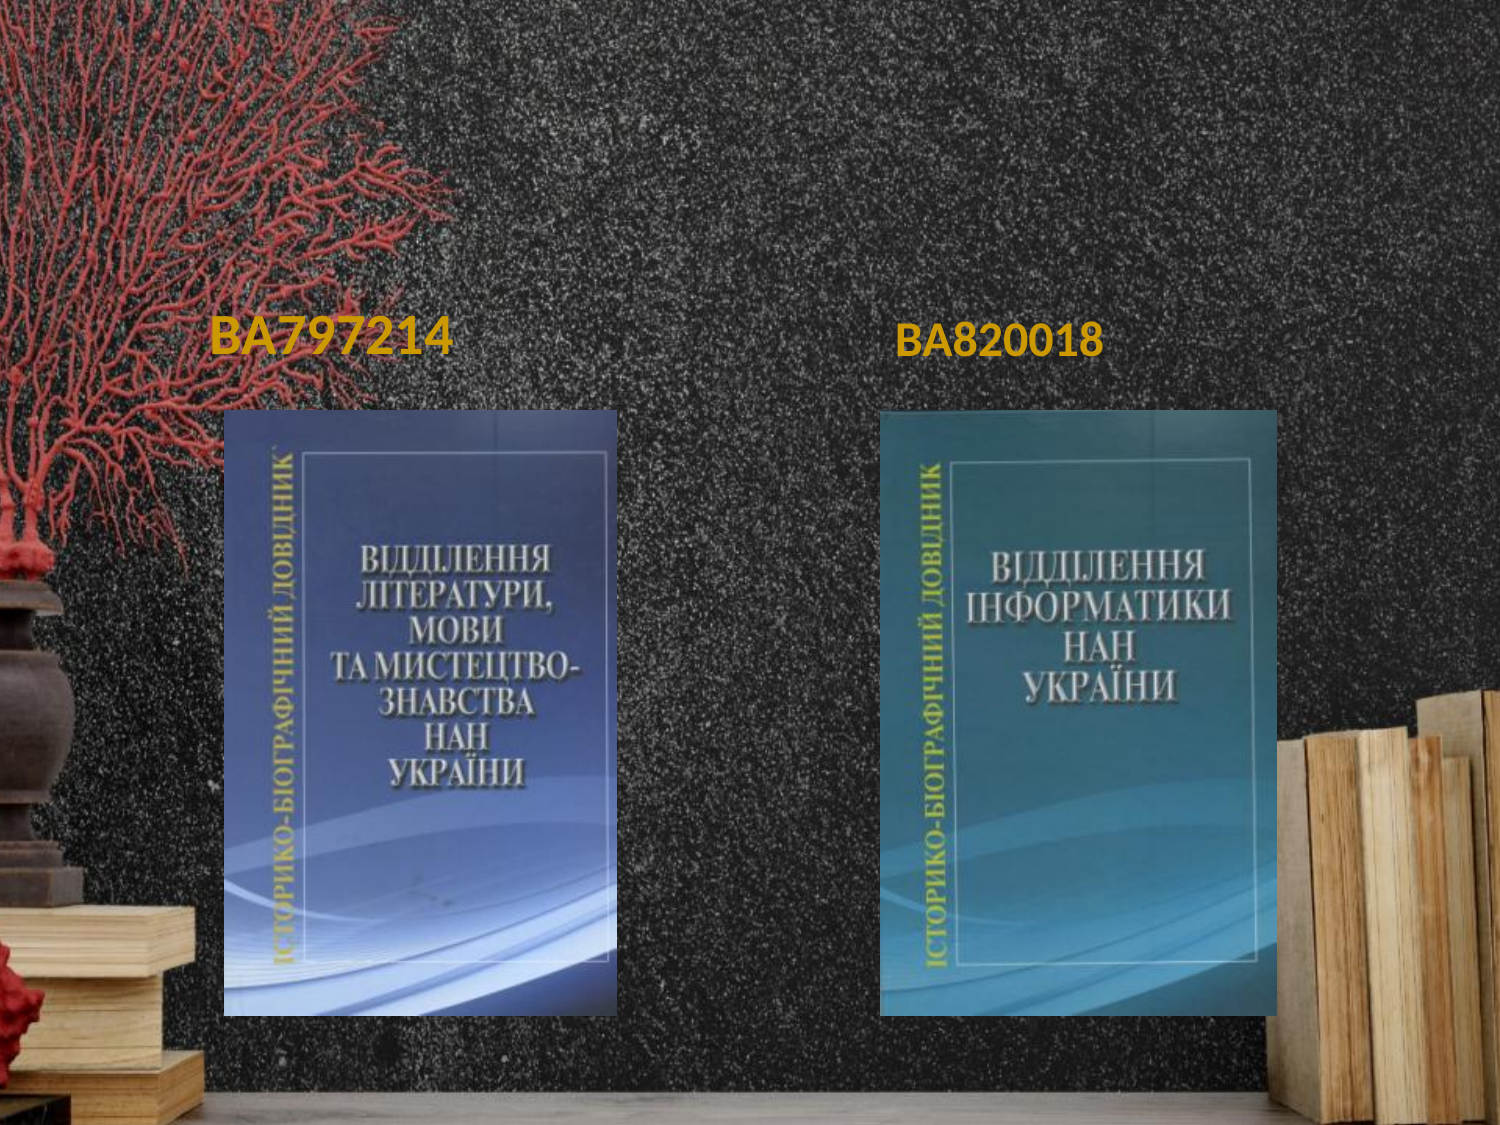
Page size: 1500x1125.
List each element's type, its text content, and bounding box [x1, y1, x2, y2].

picture [0, 0, 1500, 1125]
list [224, 410, 617, 1016]
list ВА797214 [194, 251, 738, 375]
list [880, 410, 1277, 1016]
list ВА820018 [879, 251, 1425, 375]
